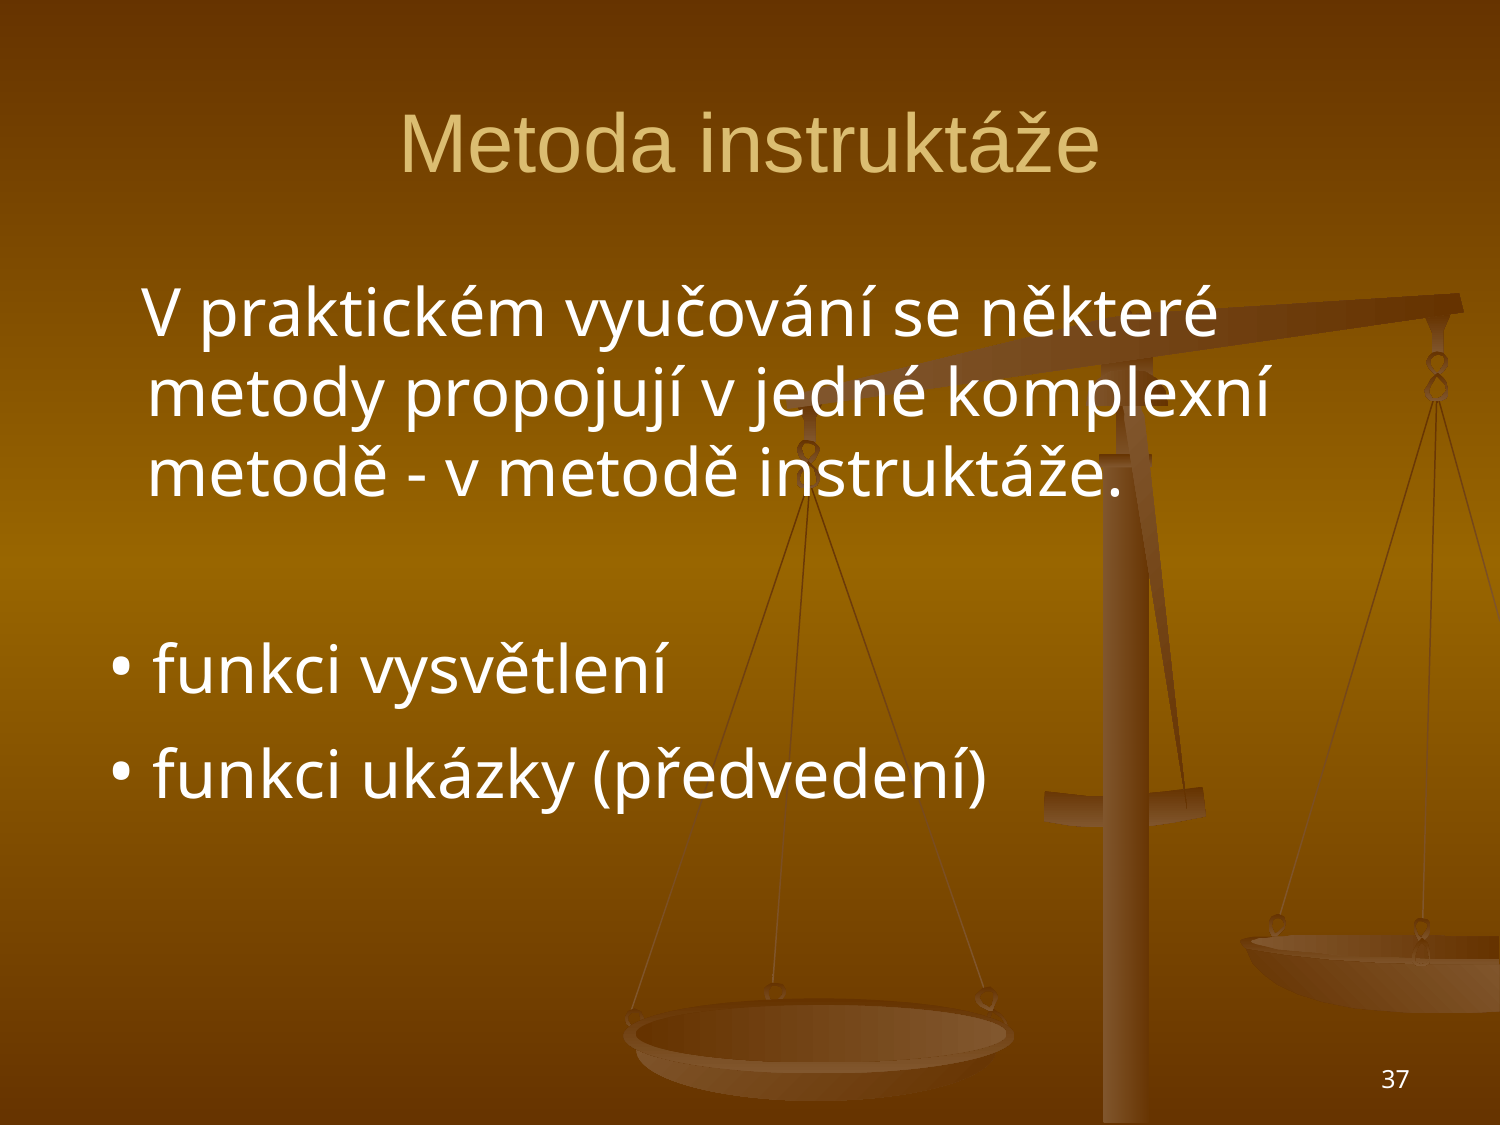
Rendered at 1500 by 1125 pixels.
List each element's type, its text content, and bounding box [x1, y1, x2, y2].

list V praktickém vyučování se některé metody propojují v jedné komplexní metodě - v metodě instruktáže. • funkci vysvětlení • funkci ukázky (předvedení) [74, 262, 1426, 1006]
title Metoda instruktáže [74, 45, 1426, 234]
slide_number 37 [1074, 1029, 1426, 1106]
